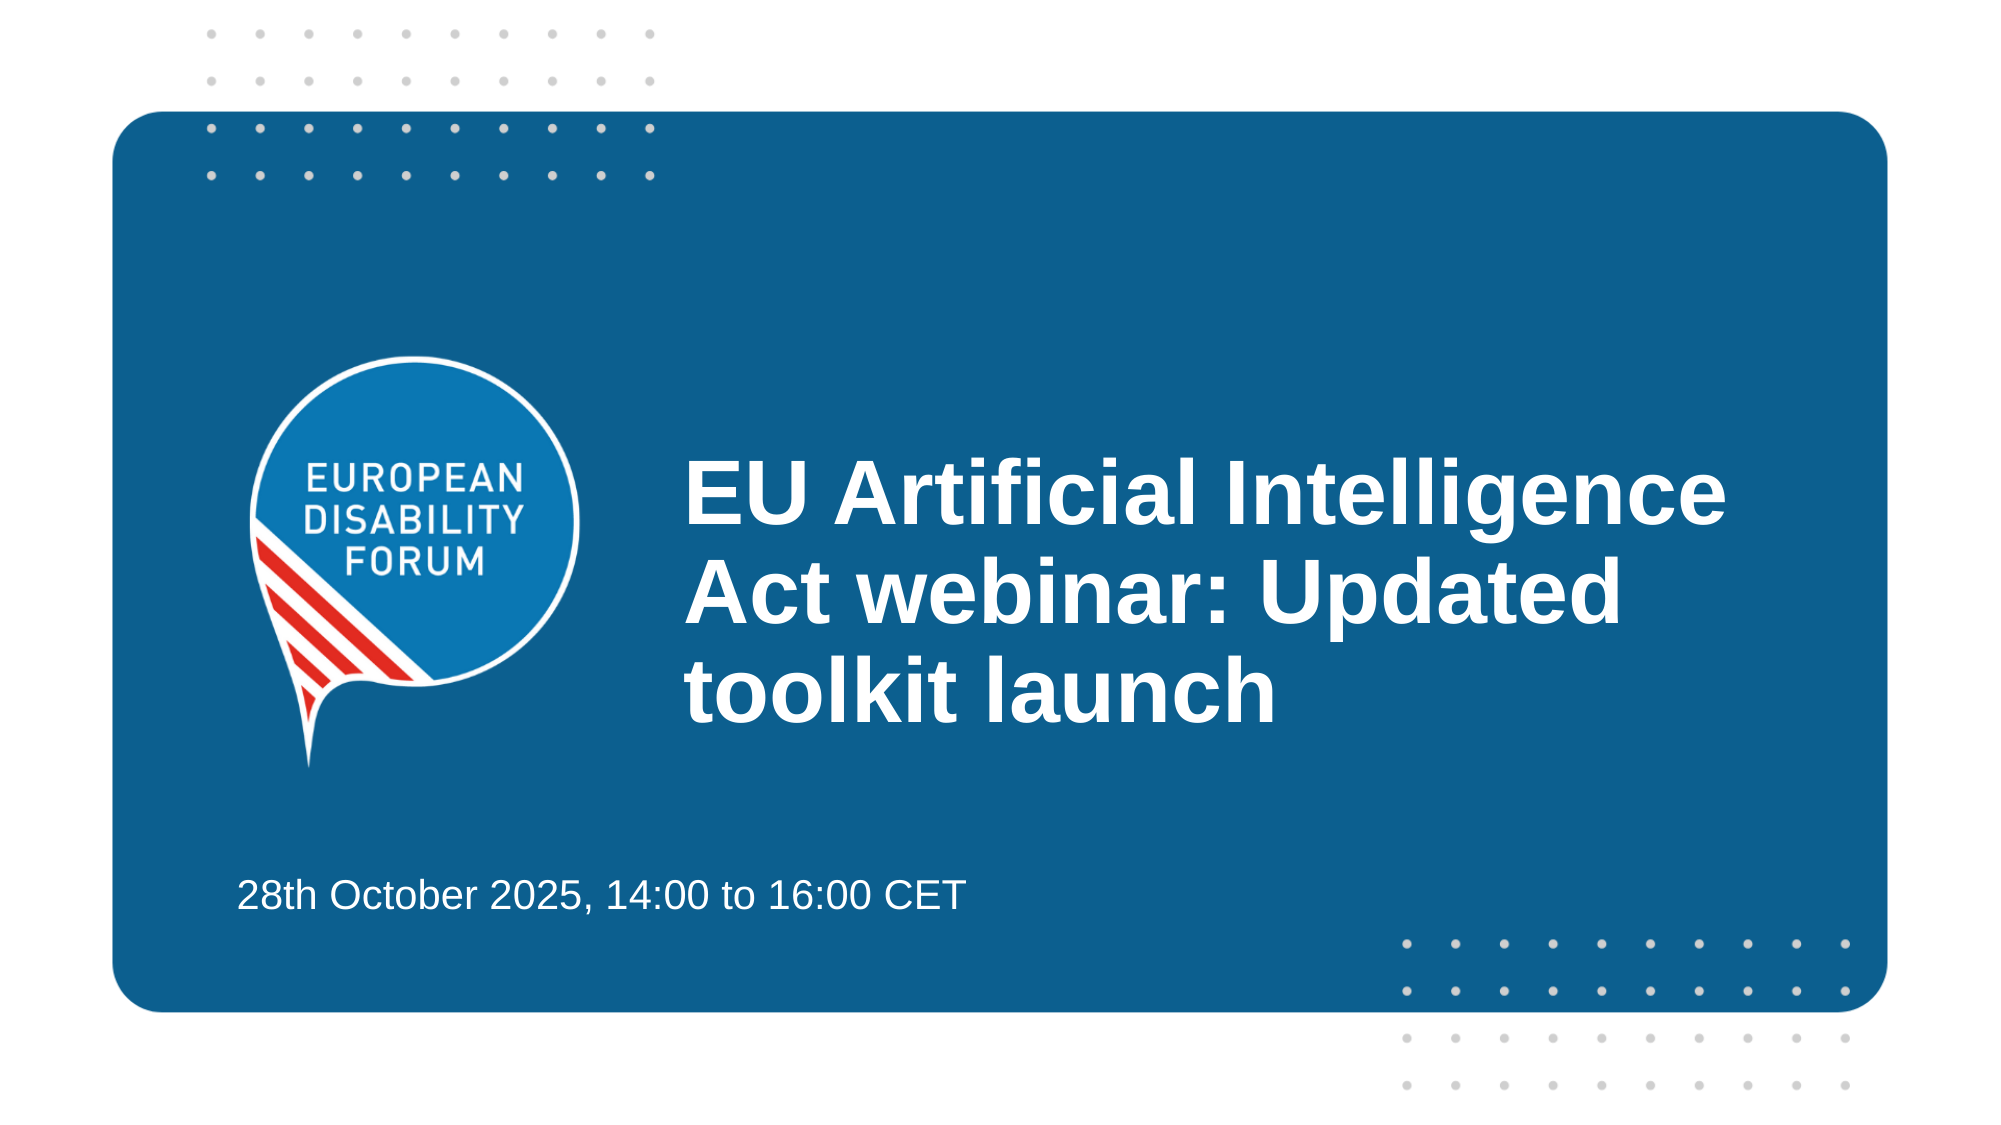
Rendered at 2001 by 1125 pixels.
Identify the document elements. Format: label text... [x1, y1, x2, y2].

title EU Artificial Intelligence Act webinar: Updated toolkit launch [668, 278, 1820, 751]
picture [0, 0, 2000, 1125]
text_box 28th October 2025, 14:00 to 16:00 CET [221, 860, 1081, 926]
